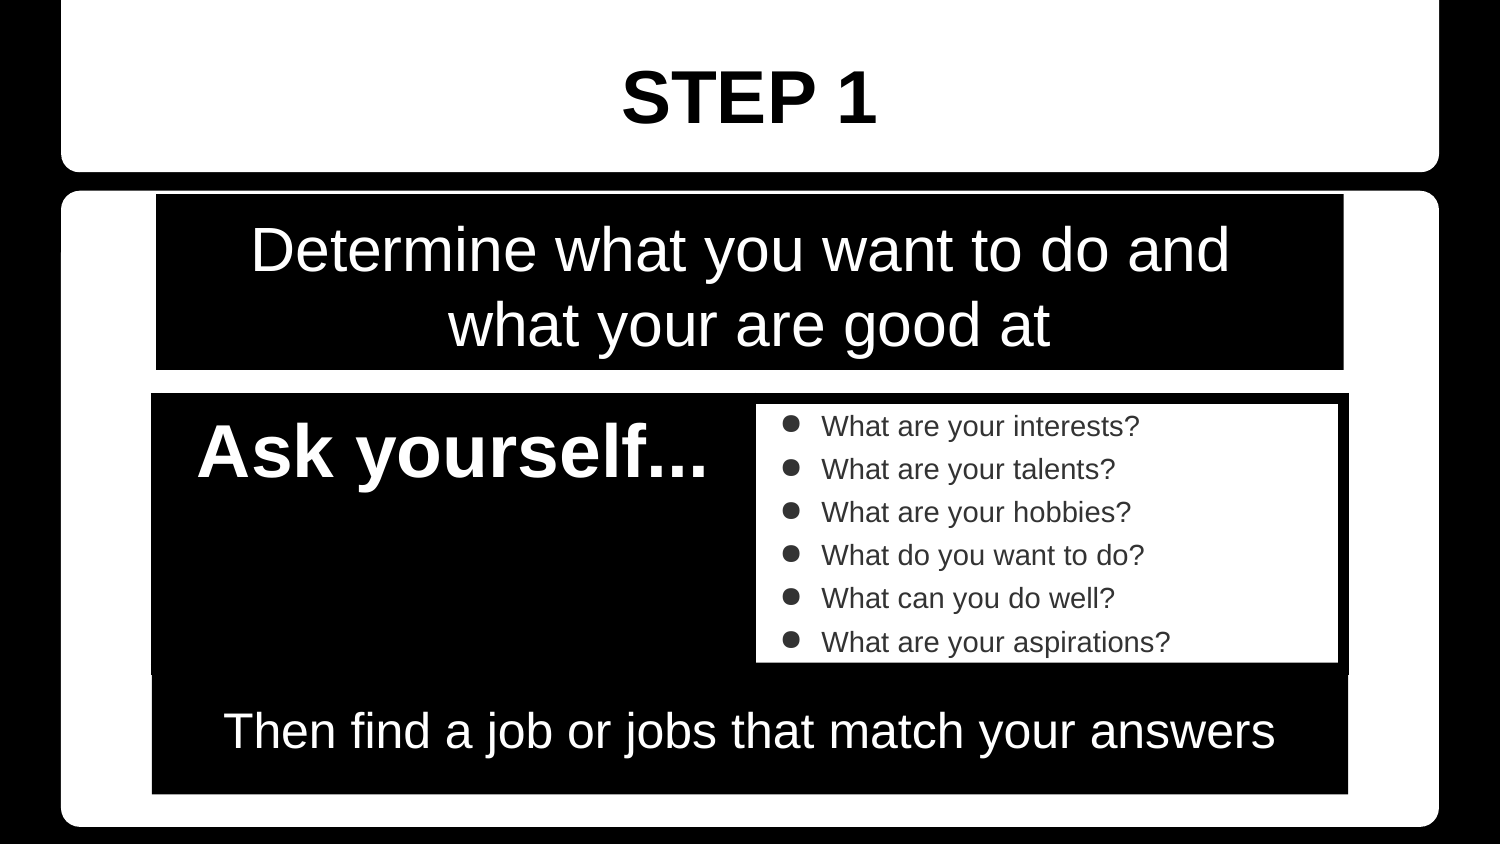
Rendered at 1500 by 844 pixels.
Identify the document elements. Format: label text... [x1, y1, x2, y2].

table_header Ask yourself... [162, 404, 744, 662]
title STEP 1 [75, 22, 1425, 164]
text_box Determine what you want to do and what your are good at [156, 194, 1344, 370]
text_box Then find a job or jobs that match your answers [151, 662, 1349, 795]
table_header What are your interests? What are your talents? What are your hobbies? What do you want to do? What can you do well? What are your aspirations? [756, 404, 1338, 662]
